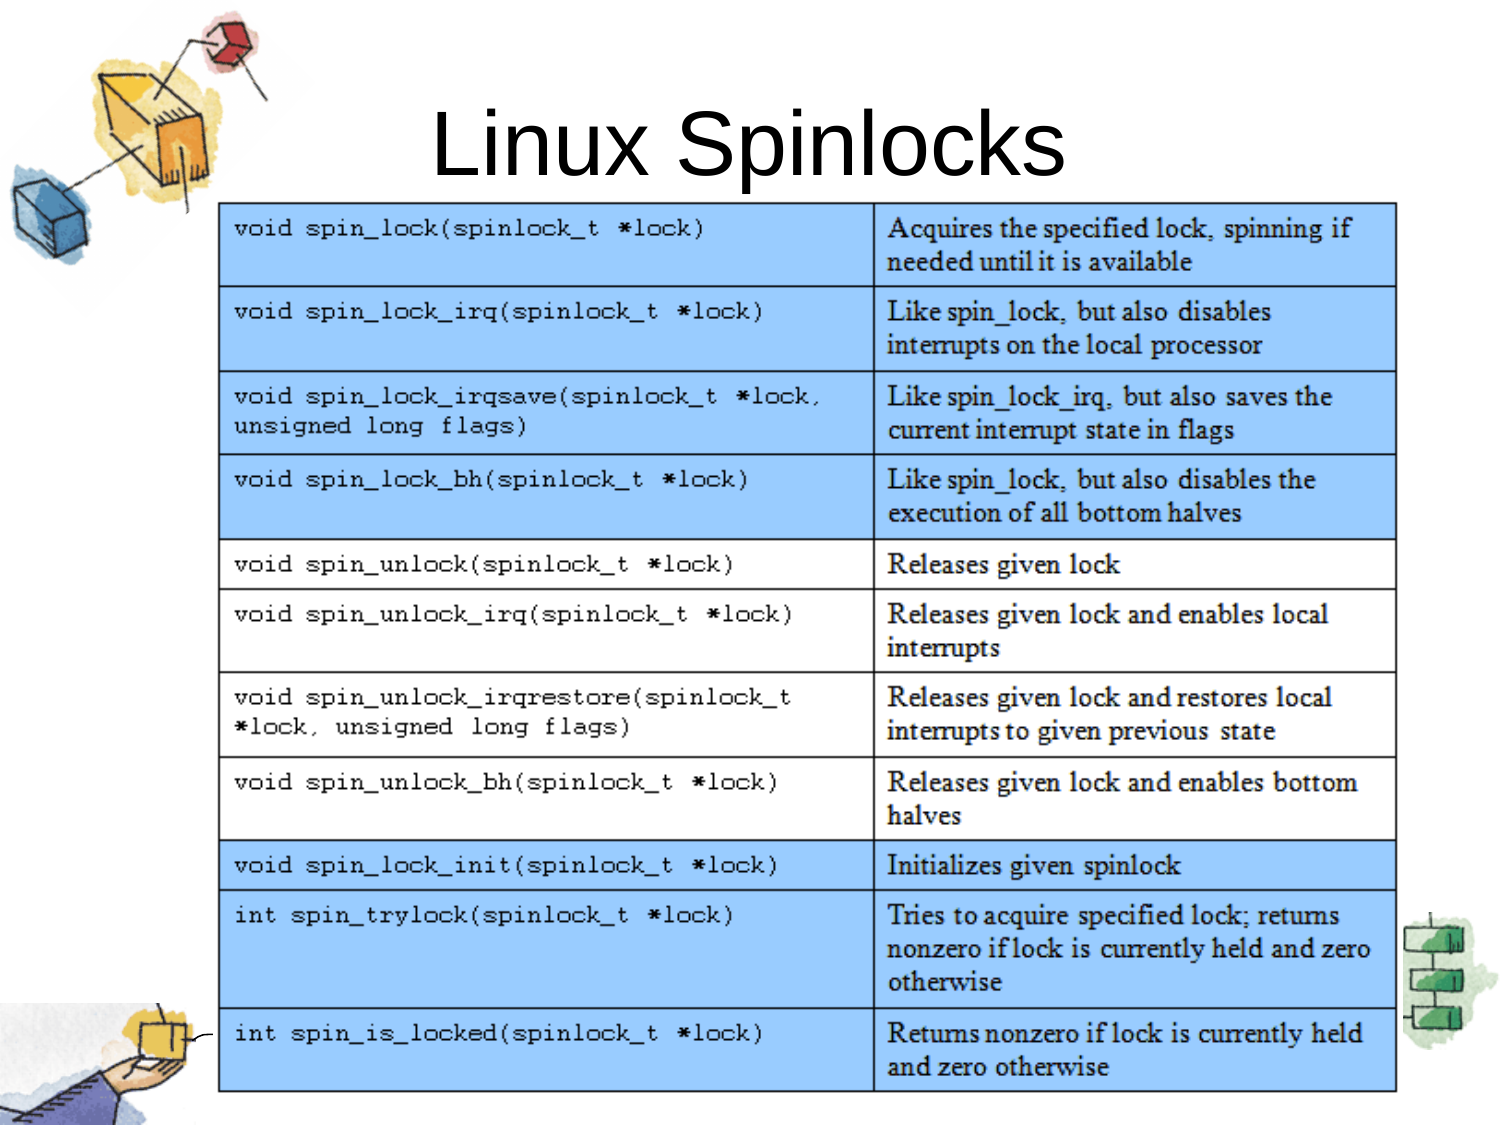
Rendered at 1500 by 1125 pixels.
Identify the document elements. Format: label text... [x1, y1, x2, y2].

picture [1403, 912, 1500, 1050]
title Linux Spinlocks [74, 44, 1426, 233]
picture [0, 85, 167, 316]
picture [0, 1003, 196, 1125]
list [212, 199, 1403, 1101]
picture [114, 0, 274, 44]
